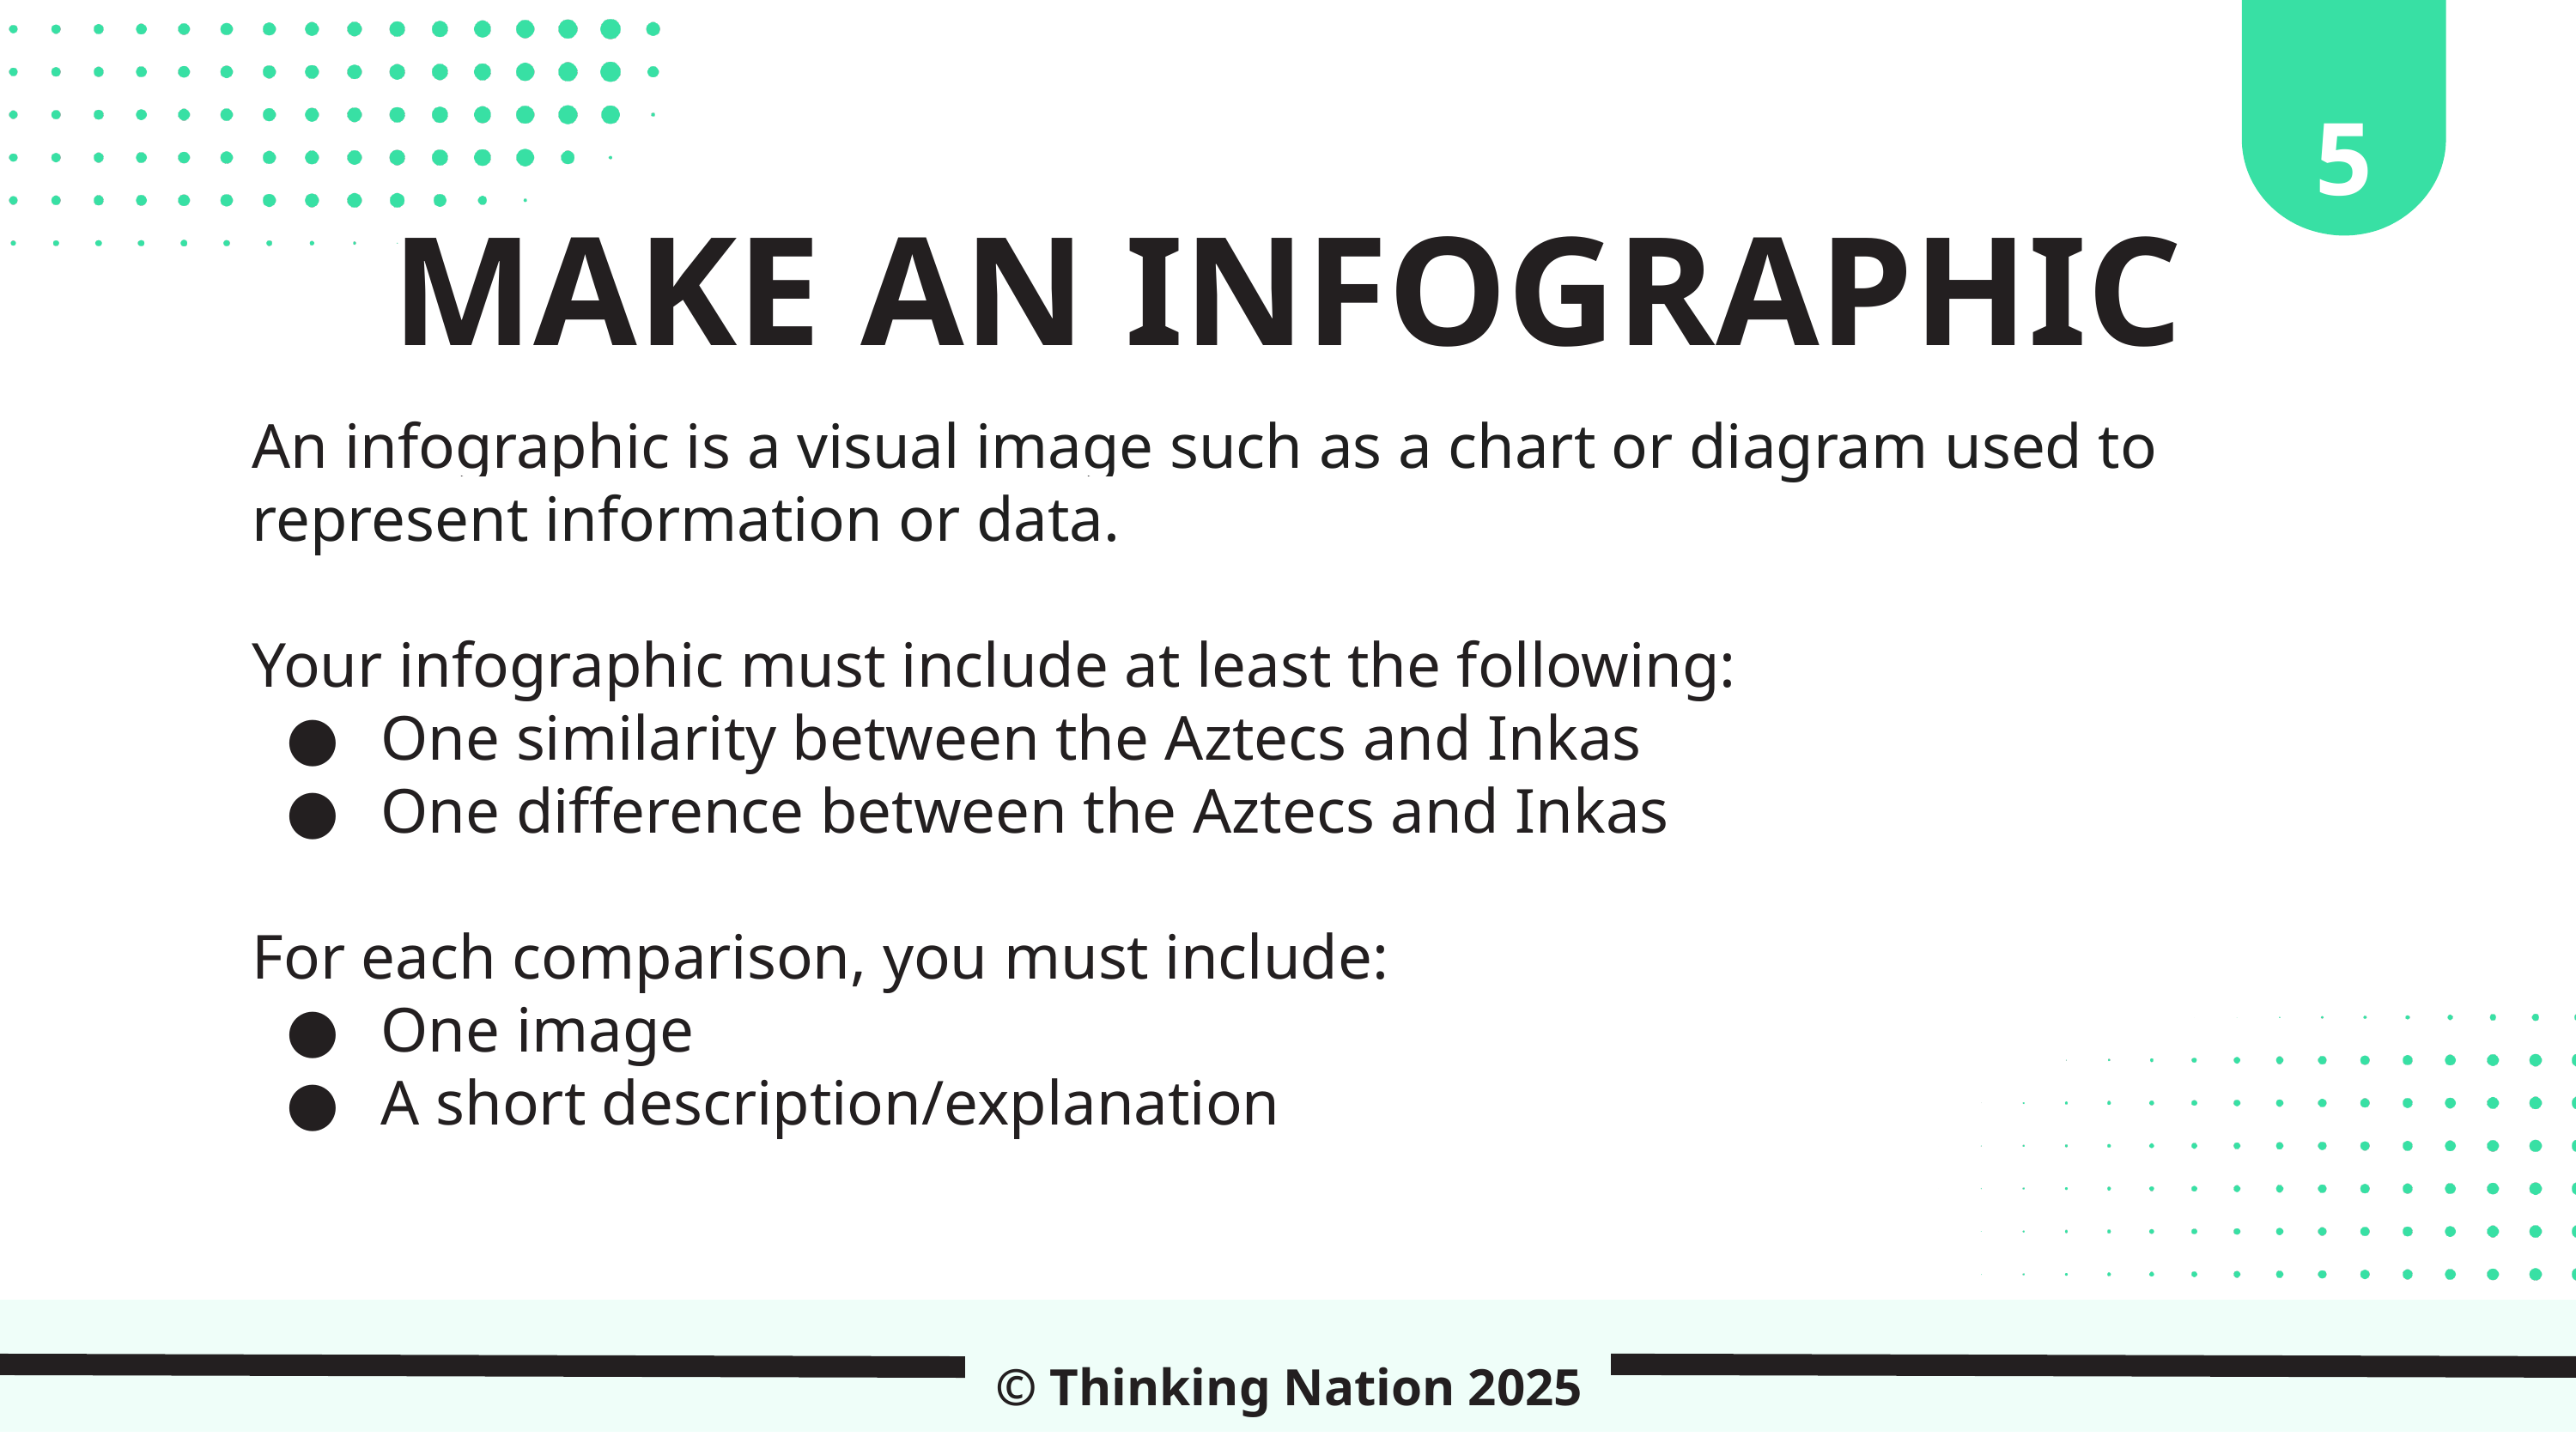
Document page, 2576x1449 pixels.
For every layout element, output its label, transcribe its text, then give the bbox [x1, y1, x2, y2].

text_box An infographic is a visual image such as a chart or diagram used to represent information or data. Your infographic must include at least the following: One similarity between the Aztecs and Inkas One difference between the Aztecs and Inkas For each comparison, you must include: One image A short description/explanation [252, 407, 2324, 1137]
text_box [0, 0, 660, 246]
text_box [0, 1299, 2576, 1433]
text_box MAKE AN INFOGRAPHIC [359, 123, 2216, 376]
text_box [2233, 0, 2455, 236]
text_box [1938, 1013, 2576, 1299]
